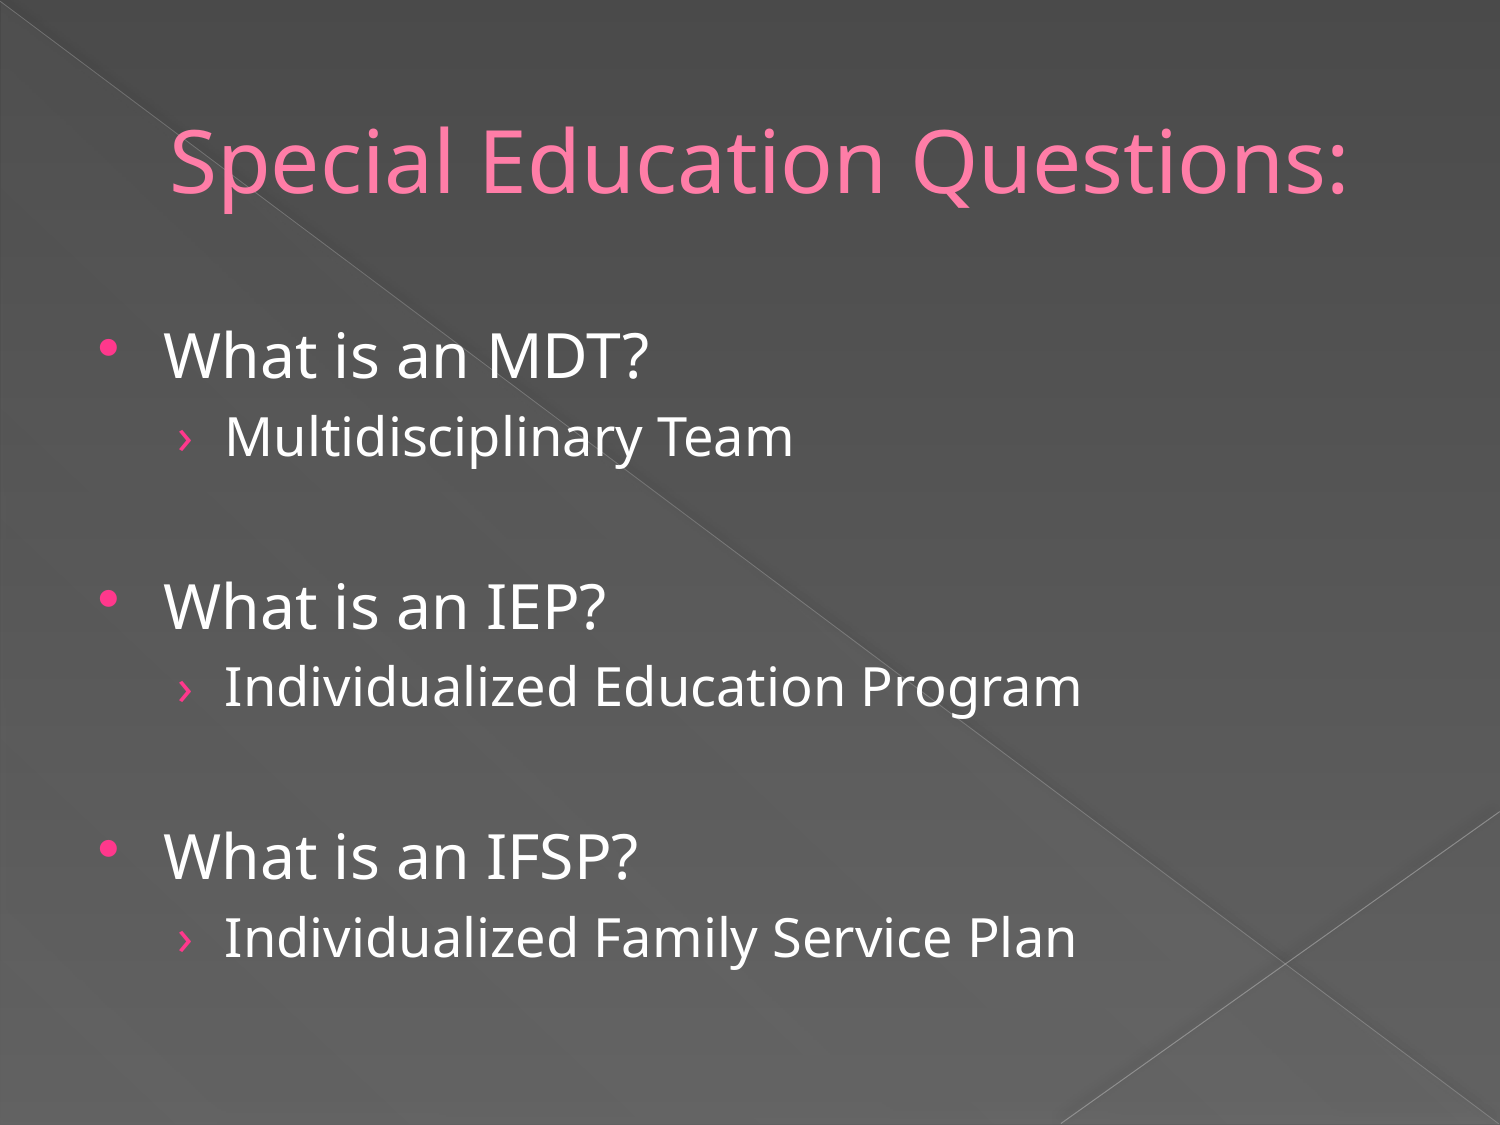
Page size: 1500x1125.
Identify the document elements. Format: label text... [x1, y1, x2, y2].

title Special Education Questions: [75, 43, 1425, 274]
list What is an MDT? Multidisciplinary Team What is an IEP? Individualized Education Program What is an IFSP? Individualized Family Service Plan [75, 308, 1425, 1059]
